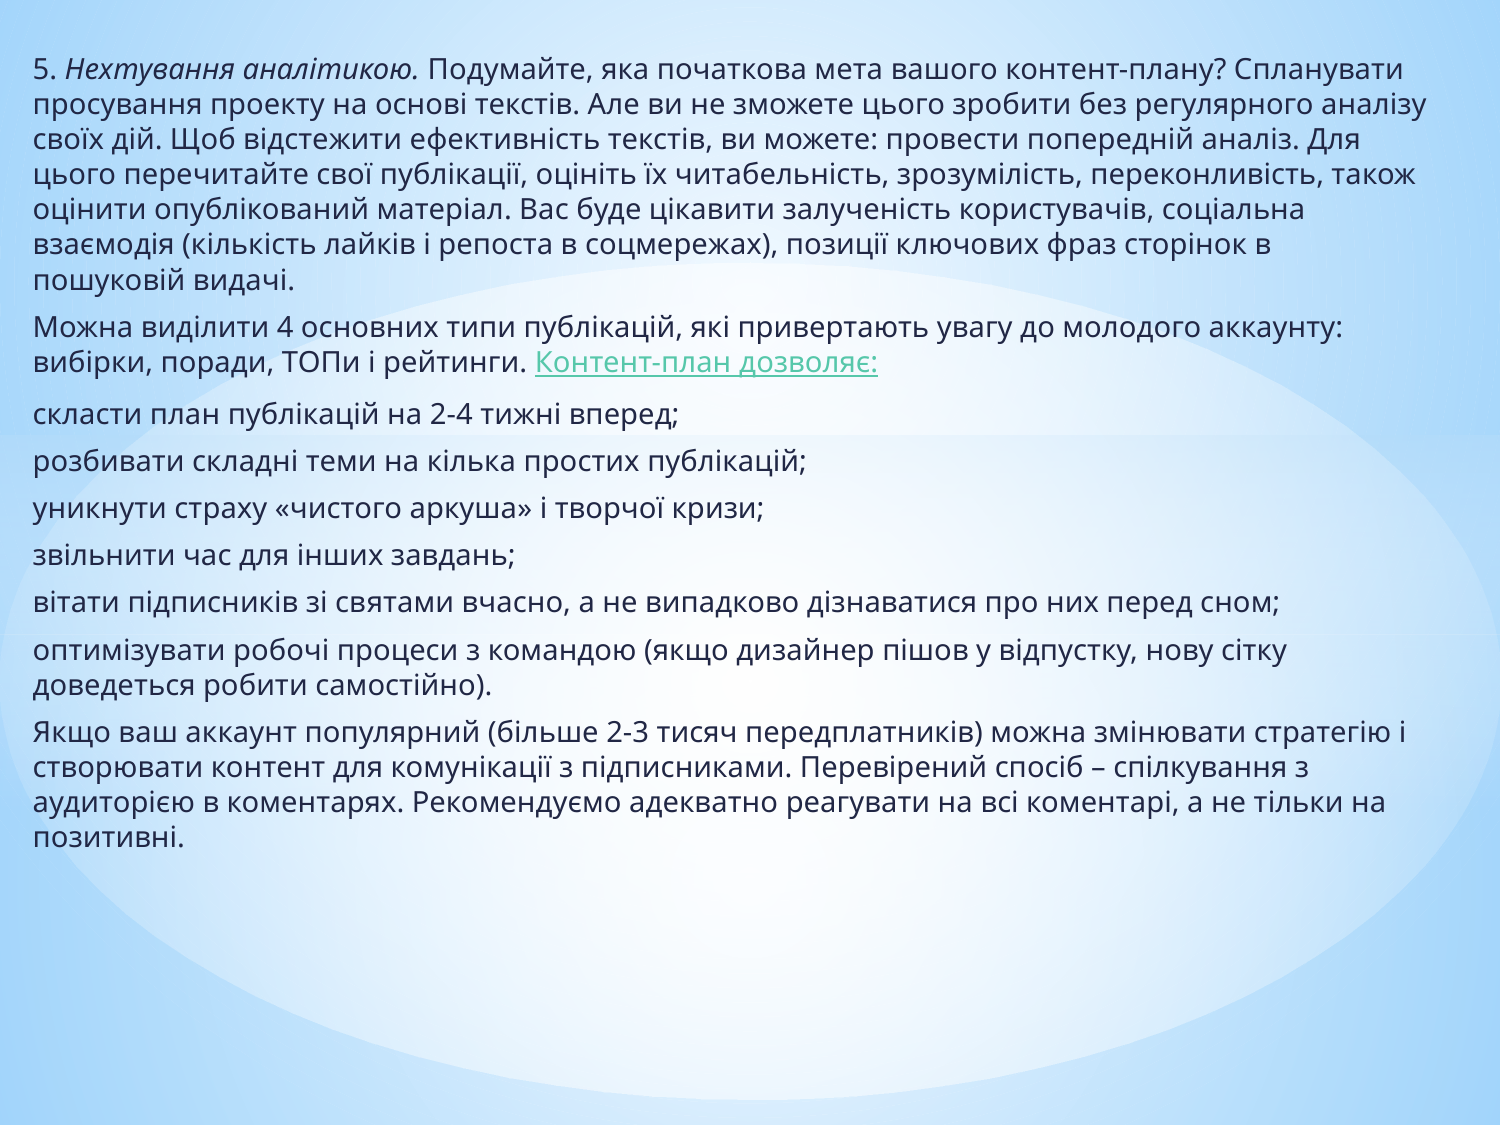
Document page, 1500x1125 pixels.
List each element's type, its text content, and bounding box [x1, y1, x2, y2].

subtitle 5. Нехтування аналітикою. Подумайте, яка початкова мета вашого контент-плану? Спланувати просування проекту на основі текстів. Але ви не зможете цього зробити без регулярного аналізу своїх дій. Щоб відстежити ефективність текстів, ви можете: провести попередній аналіз. Для цього перечитайте свої публікації, оцініть їх читабельність, зрозумілість, переконливість, також оцінити опублікований матеріал. Вас буде цікавити залученість користувачів, соціальна взаємодія (кількість лайків і репоста в соцмережах), позиції ключових фраз сторінок в пошуковій видачі. Можна виділити 4 основних типи публікацій, які привертають увагу до молодого аккаунту: вибірки, поради, ТОПи і рейтинги. Контент-план дозволяє: скласти план публікацій на 2-4 тижні вперед; розбивати складні теми на кілька простих публікацій; уникнути страху «чистого аркуша» і творчої кризи; звільнити час для інших завдань; вітати підписників зі святами вчасно, а не випадково дізнаватися про них перед сном; оптимізувати робочі процеси з командою (якщо дизайнер пішов у відпустку, нову сітку доведеться робити самостійно). Якщо ваш аккаунт популярний (більше 2-3 тисяч передплатників) можна змінювати стратегію і створювати контент для комунікації з підписниками. Перевірений спосіб – спілкування з аудиторією в коментарях. Рекомендуємо адекватно реагувати на всі коментарі, а не тільки на позитивні. [17, 42, 1447, 1083]
